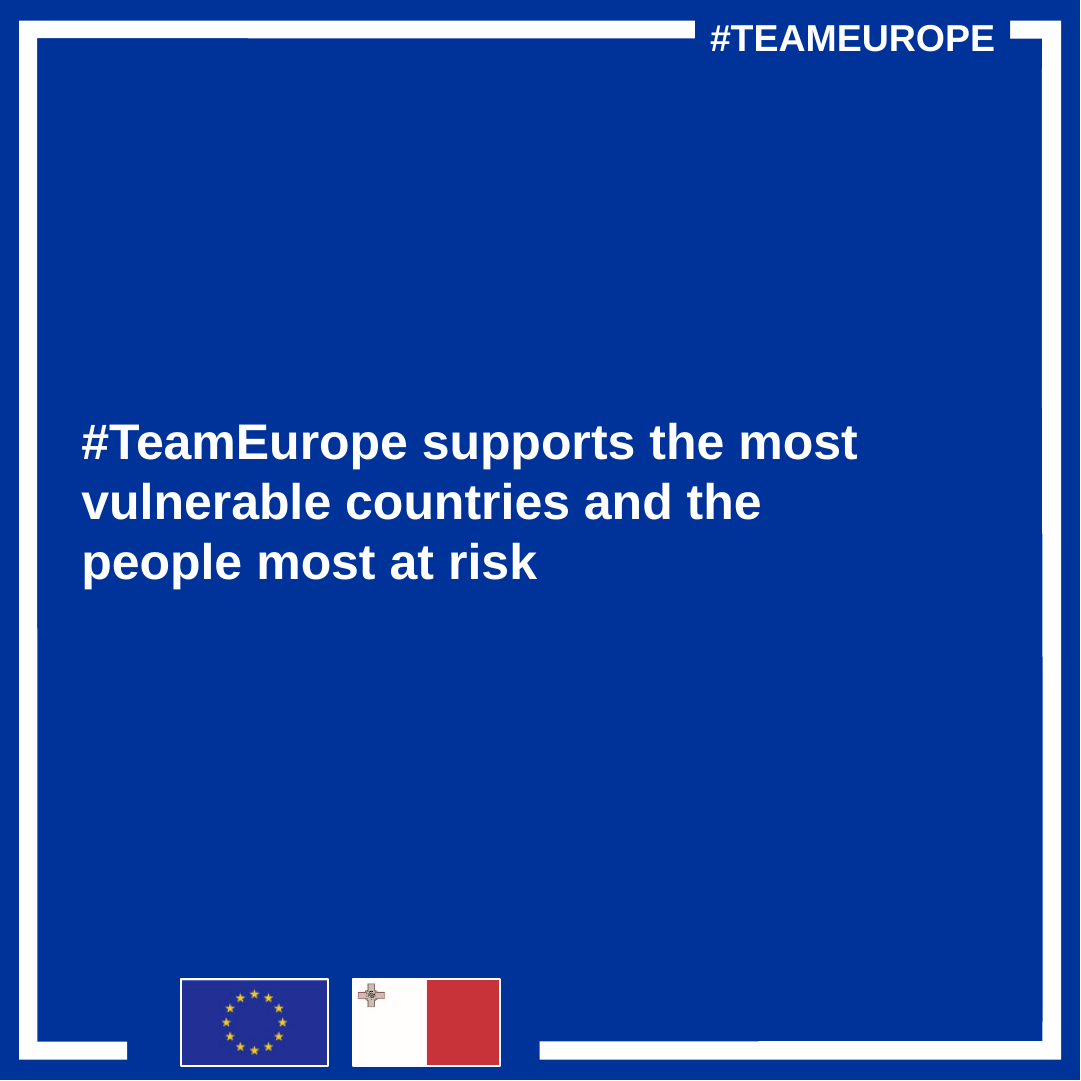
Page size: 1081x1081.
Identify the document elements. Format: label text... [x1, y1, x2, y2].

picture [354, 980, 499, 1065]
text_box #TeamEurope supports the most vulnerable countries and the people most at risk [66, 402, 939, 597]
picture [182, 980, 327, 1065]
